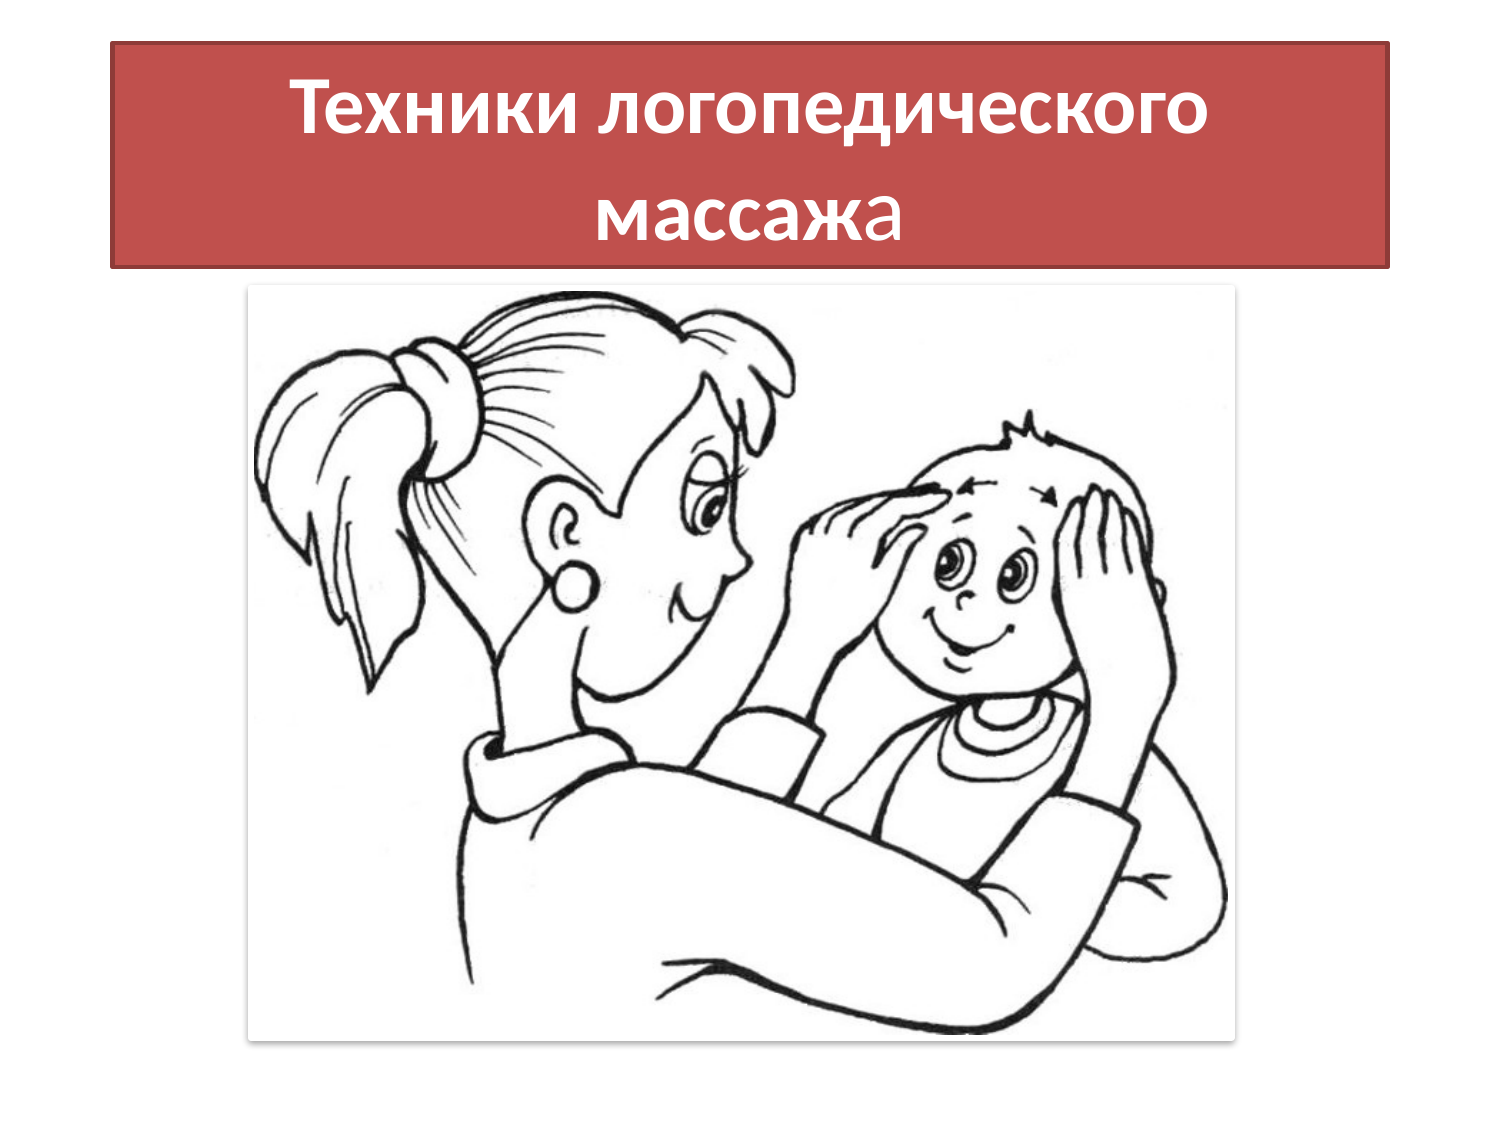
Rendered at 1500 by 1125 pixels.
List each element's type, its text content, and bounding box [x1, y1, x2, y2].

picture [253, 290, 1229, 1036]
title Техники логопедического массажа [110, 41, 1390, 269]
